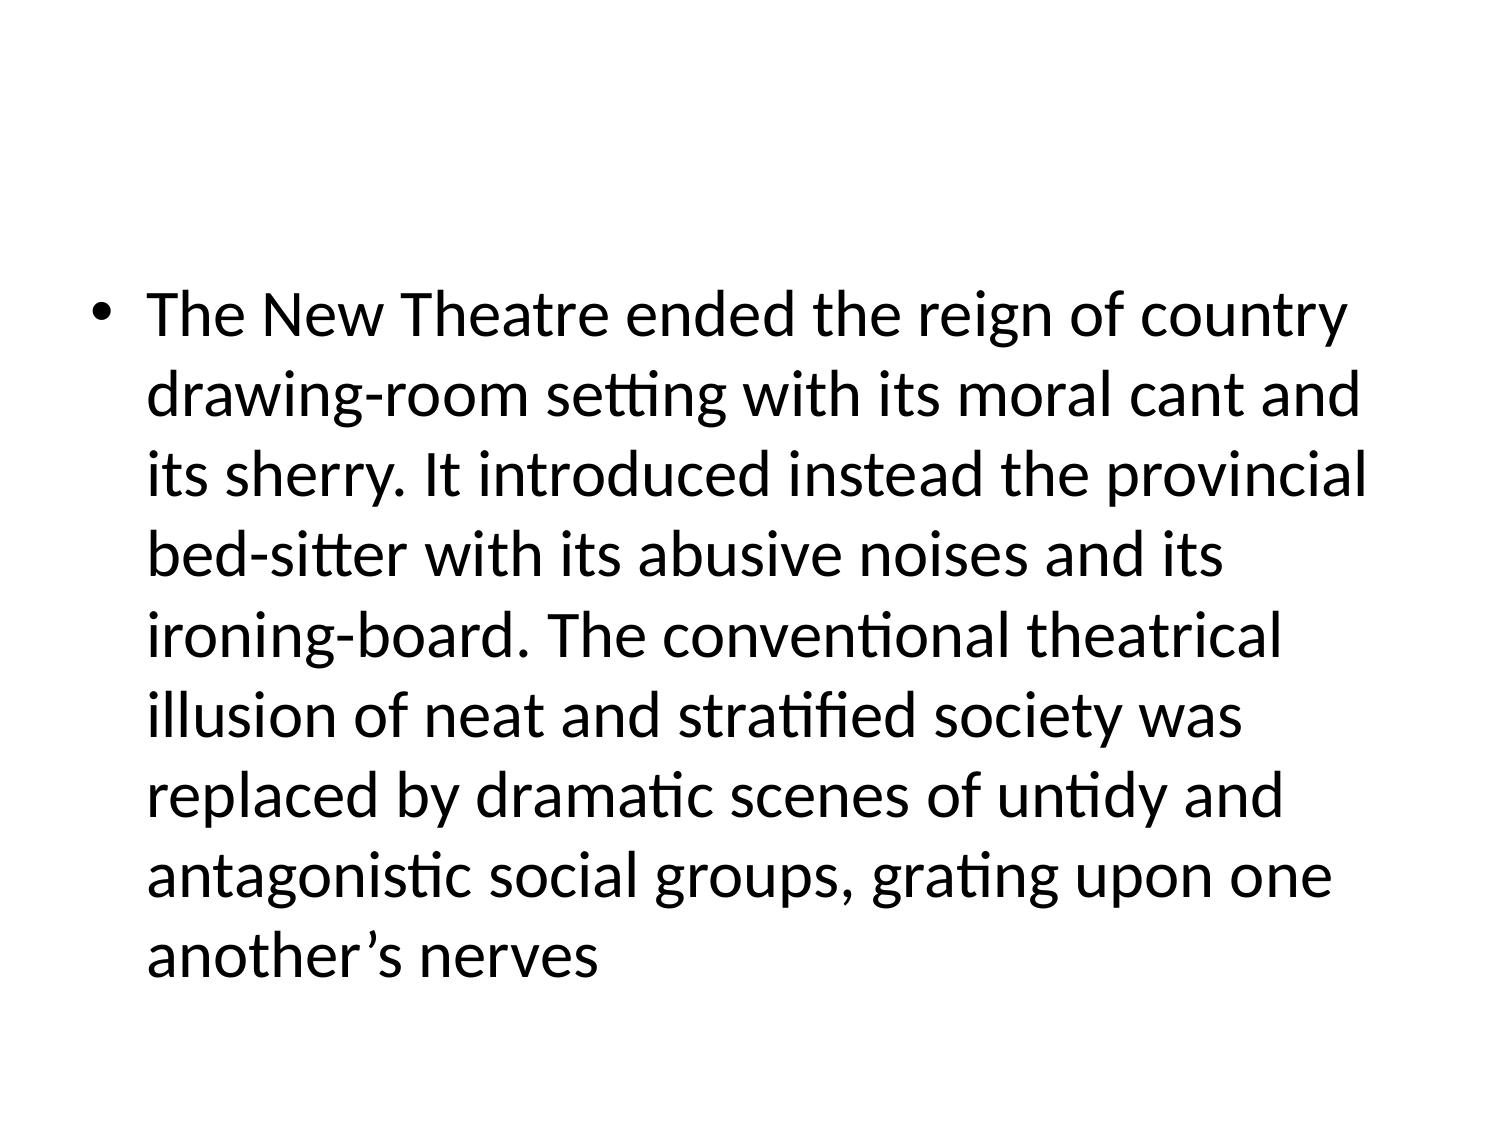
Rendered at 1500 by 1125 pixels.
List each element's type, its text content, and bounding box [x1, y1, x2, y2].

list The New Theatre ended the reign of country drawing-room setting with its moral cant and its sherry. It introduced instead the provincial bed-sitter with its abusive noises and its ironing-board. The conventional theatrical illusion of neat and stratified society was replaced by dramatic scenes of untidy and antagonistic social groups, grating upon one another’s nerves [75, 262, 1425, 1005]
